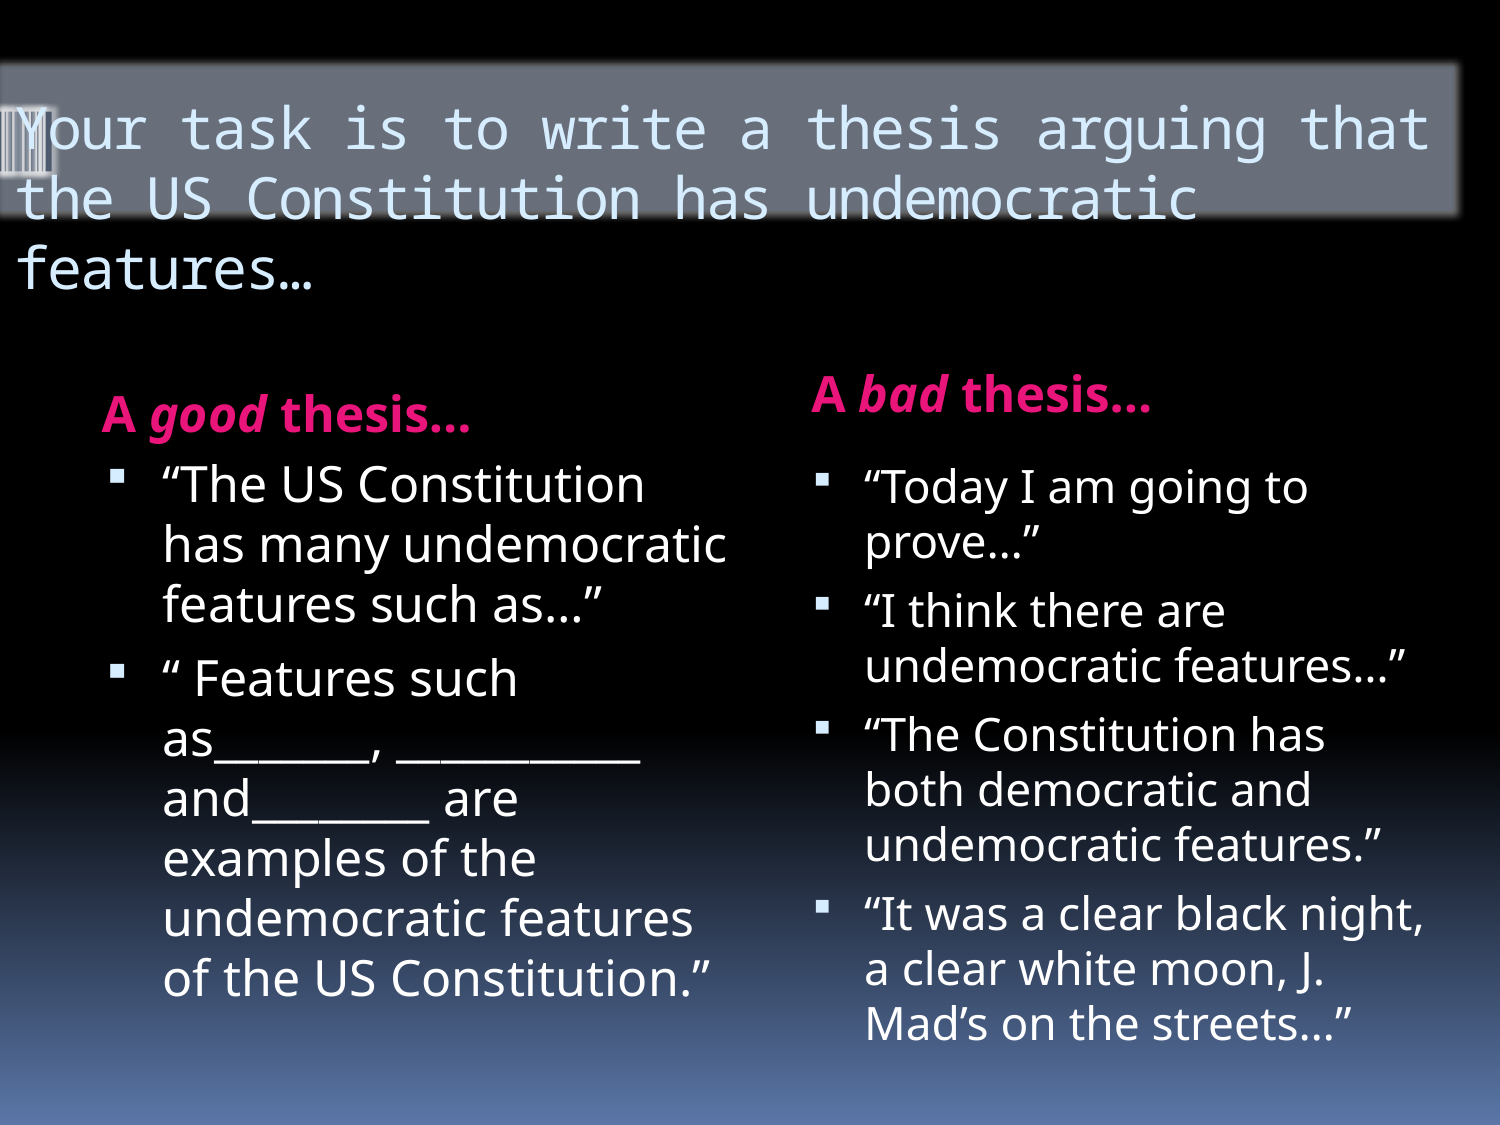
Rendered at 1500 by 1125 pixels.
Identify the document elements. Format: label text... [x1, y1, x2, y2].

list A bad thesis… [784, 340, 1448, 445]
list “Today I am going to prove…” “I think there are undemocratic features…” “The Constitution has both democratic and undemocratic features.” “It was a clear black night, a clear white moon, J. Mad’s on the streets…” [787, 450, 1450, 1100]
list “The US Constitution has many undemocratic features such as…” “ Features such as_______, ___________ and________ are examples of the undemocratic features of the US Constitution.” [80, 444, 744, 1095]
list A good thesis… [75, 375, 801, 480]
title Your task is to write a thesis arguing that the US Constitution has undemocratic features… [0, 83, 1500, 234]
